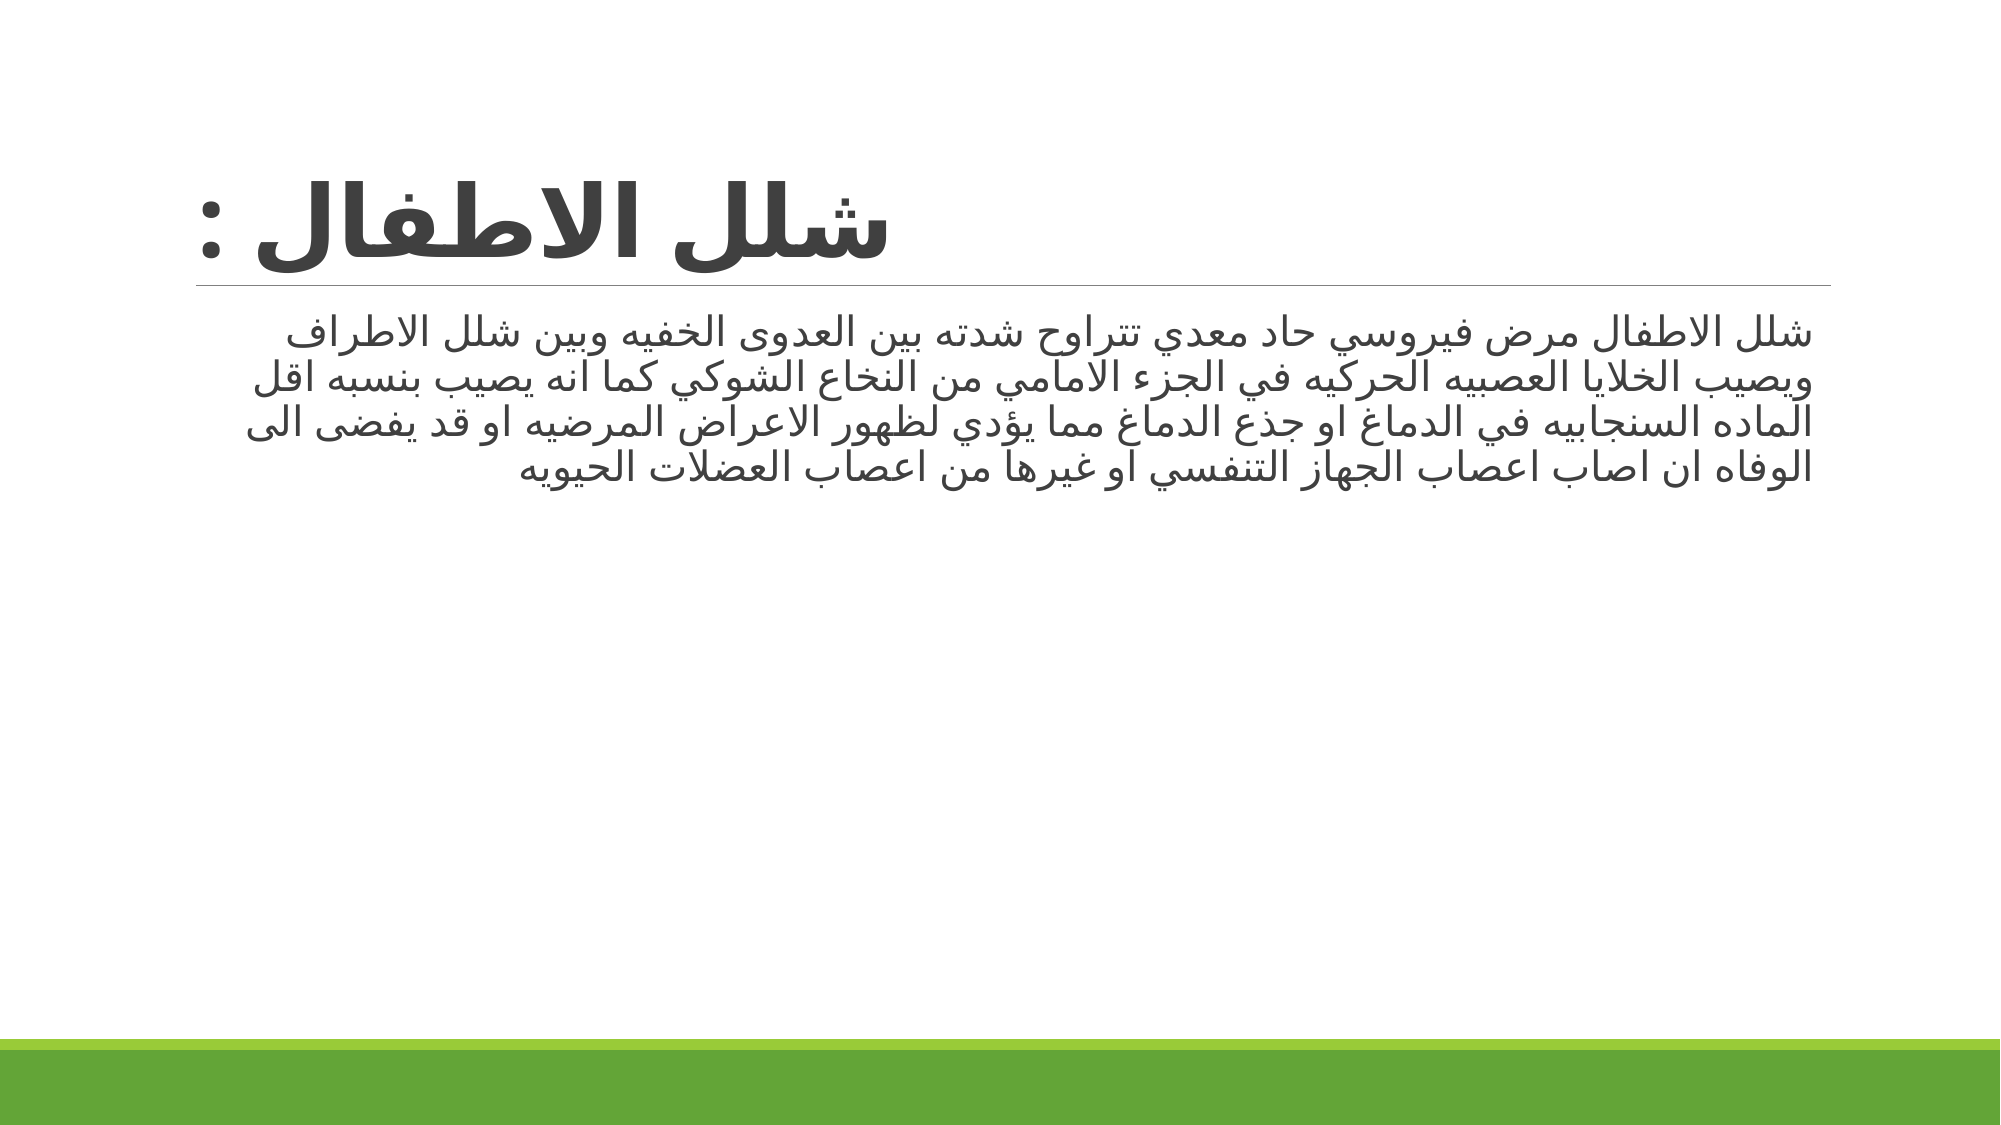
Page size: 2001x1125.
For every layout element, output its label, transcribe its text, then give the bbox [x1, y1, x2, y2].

list شلل الاطفال مرض فيروسي حاد معدي تتراوح شدته بين العدوى الخفيه وبين شلل الاطراف ويصيب الخلايا العصبيه الحركيه في الجزء الامامي من النخاع الشوكي كما انه يصيب بنسبه اقل الماده السنجابيه في الدماغ او جذع الدماغ مما يؤدي لظهور الاعراض المرضيه او قد يفضى الى الوفاه ان اصاب اعصاب الجهاز التنفسي او غيرها من اعصاب العضلات الحيويه [180, 302, 1830, 963]
title شلل الاطفال : [180, 47, 1830, 285]
